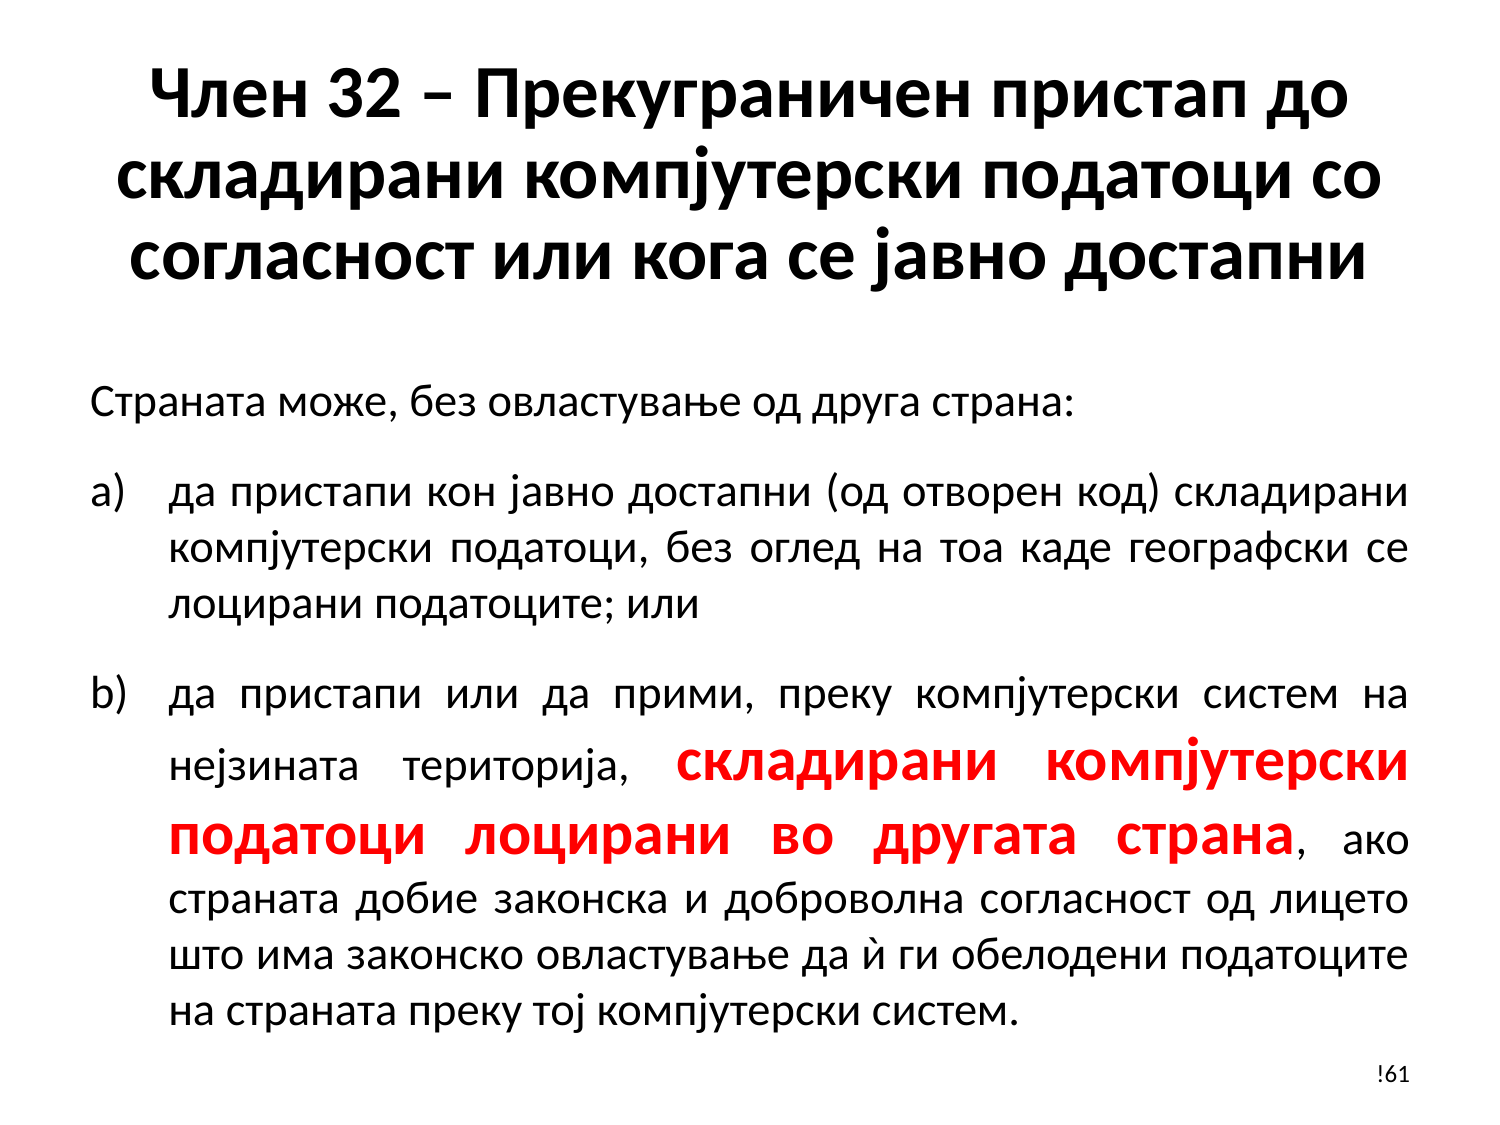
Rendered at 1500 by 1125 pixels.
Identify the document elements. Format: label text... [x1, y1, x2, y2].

list Страната може, без овластување од друга страна: да пристапи кон јавно достапни (од отворен код) складирани компјутерски податоци, без оглед на тоа каде географски се лоцирани податоците; или да пристапи или да прими, преку компјутерски систем на нејзината територија, складирани компјутерски податоци лоцирани во другата страна, ако страната добие законска и доброволна согласност од лицето што има законско овластување да ѝ ги обелодени податоците на страната преку тој компјутерски систем. [75, 362, 1425, 1045]
title Член 32 – Прекуграничен пристап до складирани компјутерски податоци со согласност или кога се јавно достапни [75, 45, 1425, 266]
slide_number !61 [1074, 1045, 1425, 1103]
